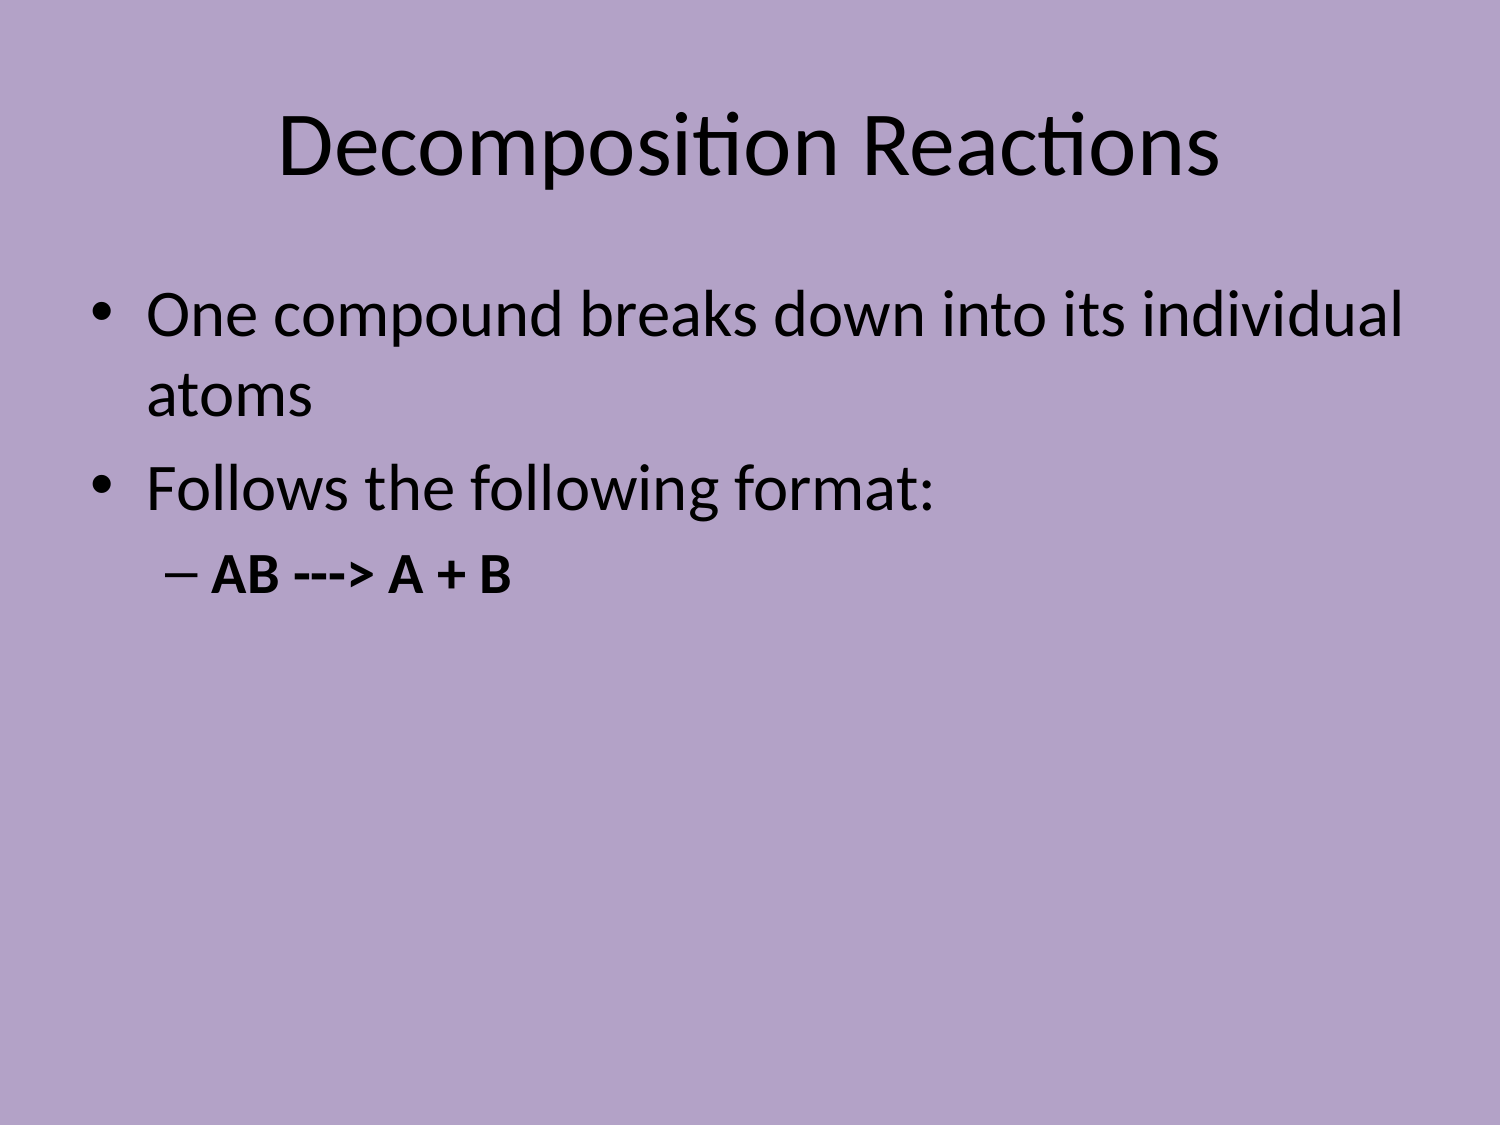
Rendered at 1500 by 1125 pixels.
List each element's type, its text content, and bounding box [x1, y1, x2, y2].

list One compound breaks down into its individual atoms Follows the following format: AB ---> A + B [75, 262, 1425, 1005]
title Decomposition Reactions [75, 45, 1425, 233]
